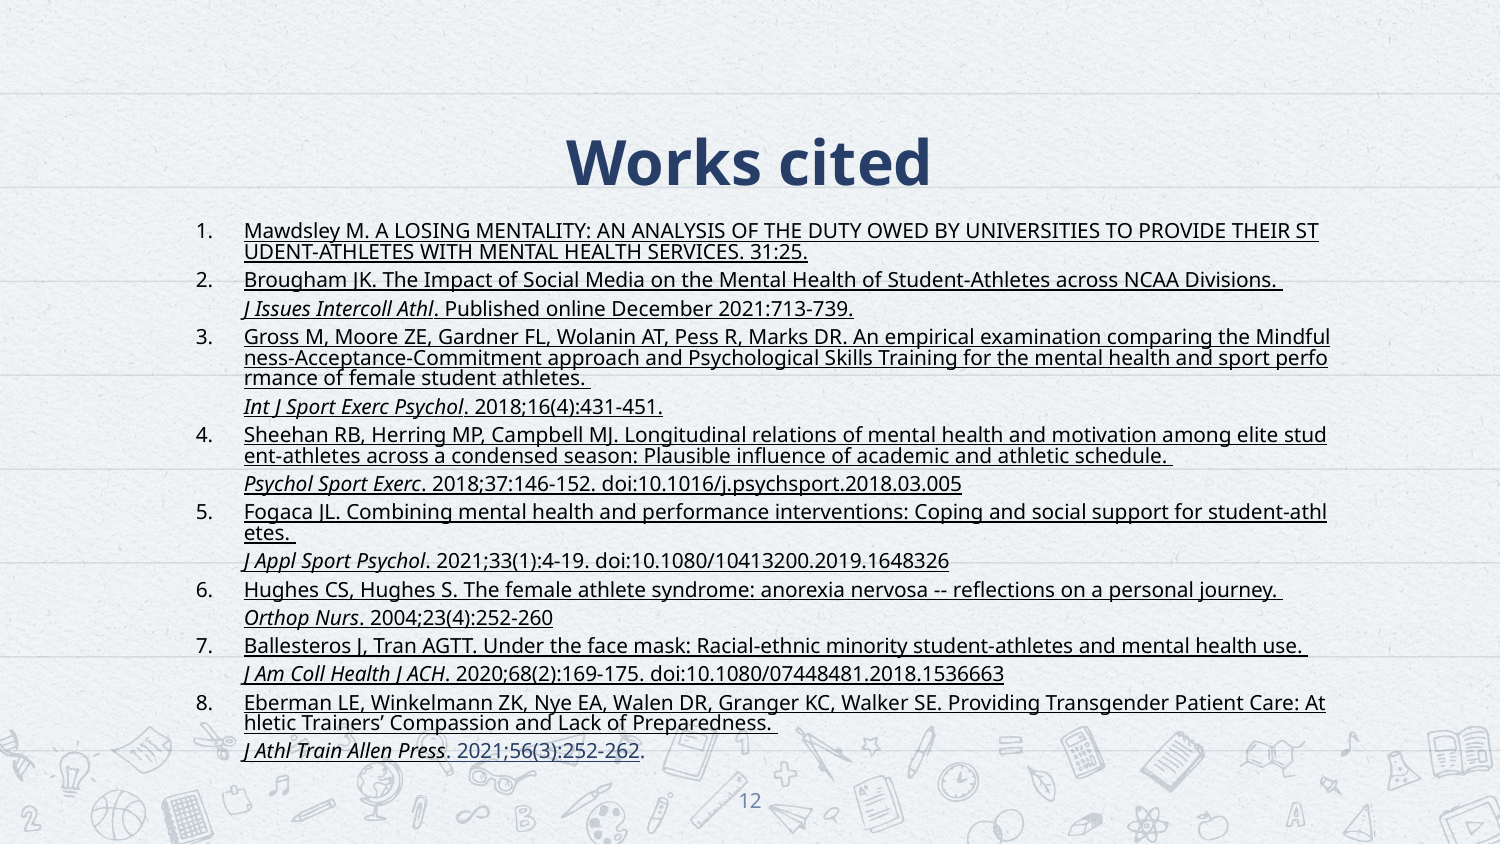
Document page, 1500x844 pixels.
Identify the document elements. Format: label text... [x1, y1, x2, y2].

title Works cited [168, 108, 1332, 199]
slide_number 12 [705, 779, 795, 825]
list Mawdsley M. A LOSING MENTALITY: AN ANALYSIS OF THE DUTY OWED BY UNIVERSITIES TO PROVIDE THEIR STUDENT-ATHLETES WITH MENTAL HEALTH SERVICES. 31:25. Brougham JK. The Impact of Social Media on the Mental Health of Student-Athletes across NCAA Divisions. J Issues Intercoll Athl. Published online December 2021:713-739. Gross M, Moore ZE, Gardner FL, Wolanin AT, Pess R, Marks DR. An empirical examination comparing the Mindfulness-Acceptance-Commitment approach and Psychological Skills Training for the mental health and sport performance of female student athletes. Int J Sport Exerc Psychol. 2018;16(4):431-451. Sheehan RB, Herring MP, Campbell MJ. Longitudinal relations of mental health and motivation among elite student-athletes across a condensed season: Plausible influence of academic and athletic schedule. Psychol Sport Exerc. 2018;37:146-152. doi:10.1016/j.psychsport.2018.03.005 Fogaca JL. Combining mental health and performance interventions: Coping and social support for student-athletes. J Appl Sport Psychol. 2021;33(1):4-19. doi:10.1080/10413200.2019.1648326 Hughes CS, Hughes S. The female athlete syndrome: anorexia nervosa -- reflections on a personal journey. Orthop Nurs. 2004;23(4):252-260 Ballesteros J, Tran AGTT. Under the face mask: Racial-ethnic minority student-athletes and mental health use. J Am Coll Health J ACH. 2020;68(2):169-175. doi:10.1080/07448481.2018.1536663 Eberman LE, Winkelmann ZK, Nye EA, Walen DR, Granger KC, Walker SE. Providing Transgender Patient Care: Athletic Trainers’ Compassion and Lack of Preparedness. J Athl Train Allen Press. 2021;56(3):252-262. [168, 217, 1332, 658]
picture [0, 0, 1500, 844]
